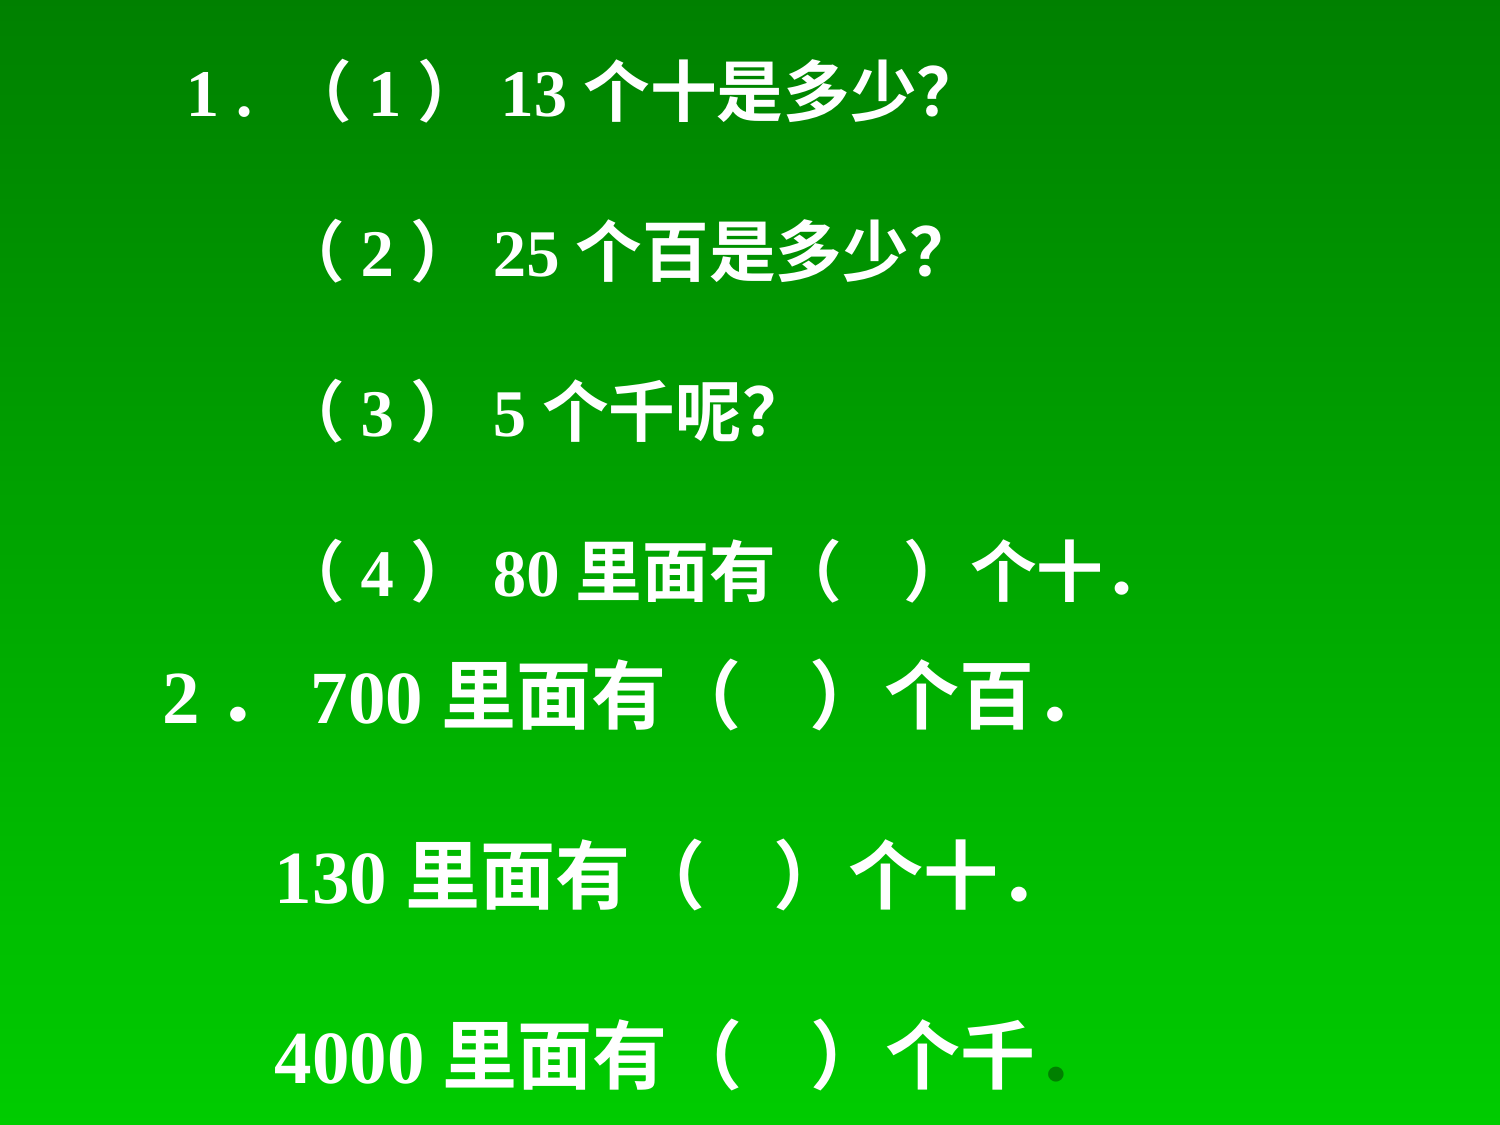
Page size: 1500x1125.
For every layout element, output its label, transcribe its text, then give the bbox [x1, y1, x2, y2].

text_box 1 . （1）13个十是多少？ （2）25个百是多少？ （3）5个千呢？ （4）80里面有（ ）个十． [171, 42, 1374, 618]
text_box 2．700里面有（ ）个百． 130里面有（ ）个十． 4000里面有（ ）个千． [147, 640, 1340, 1106]
